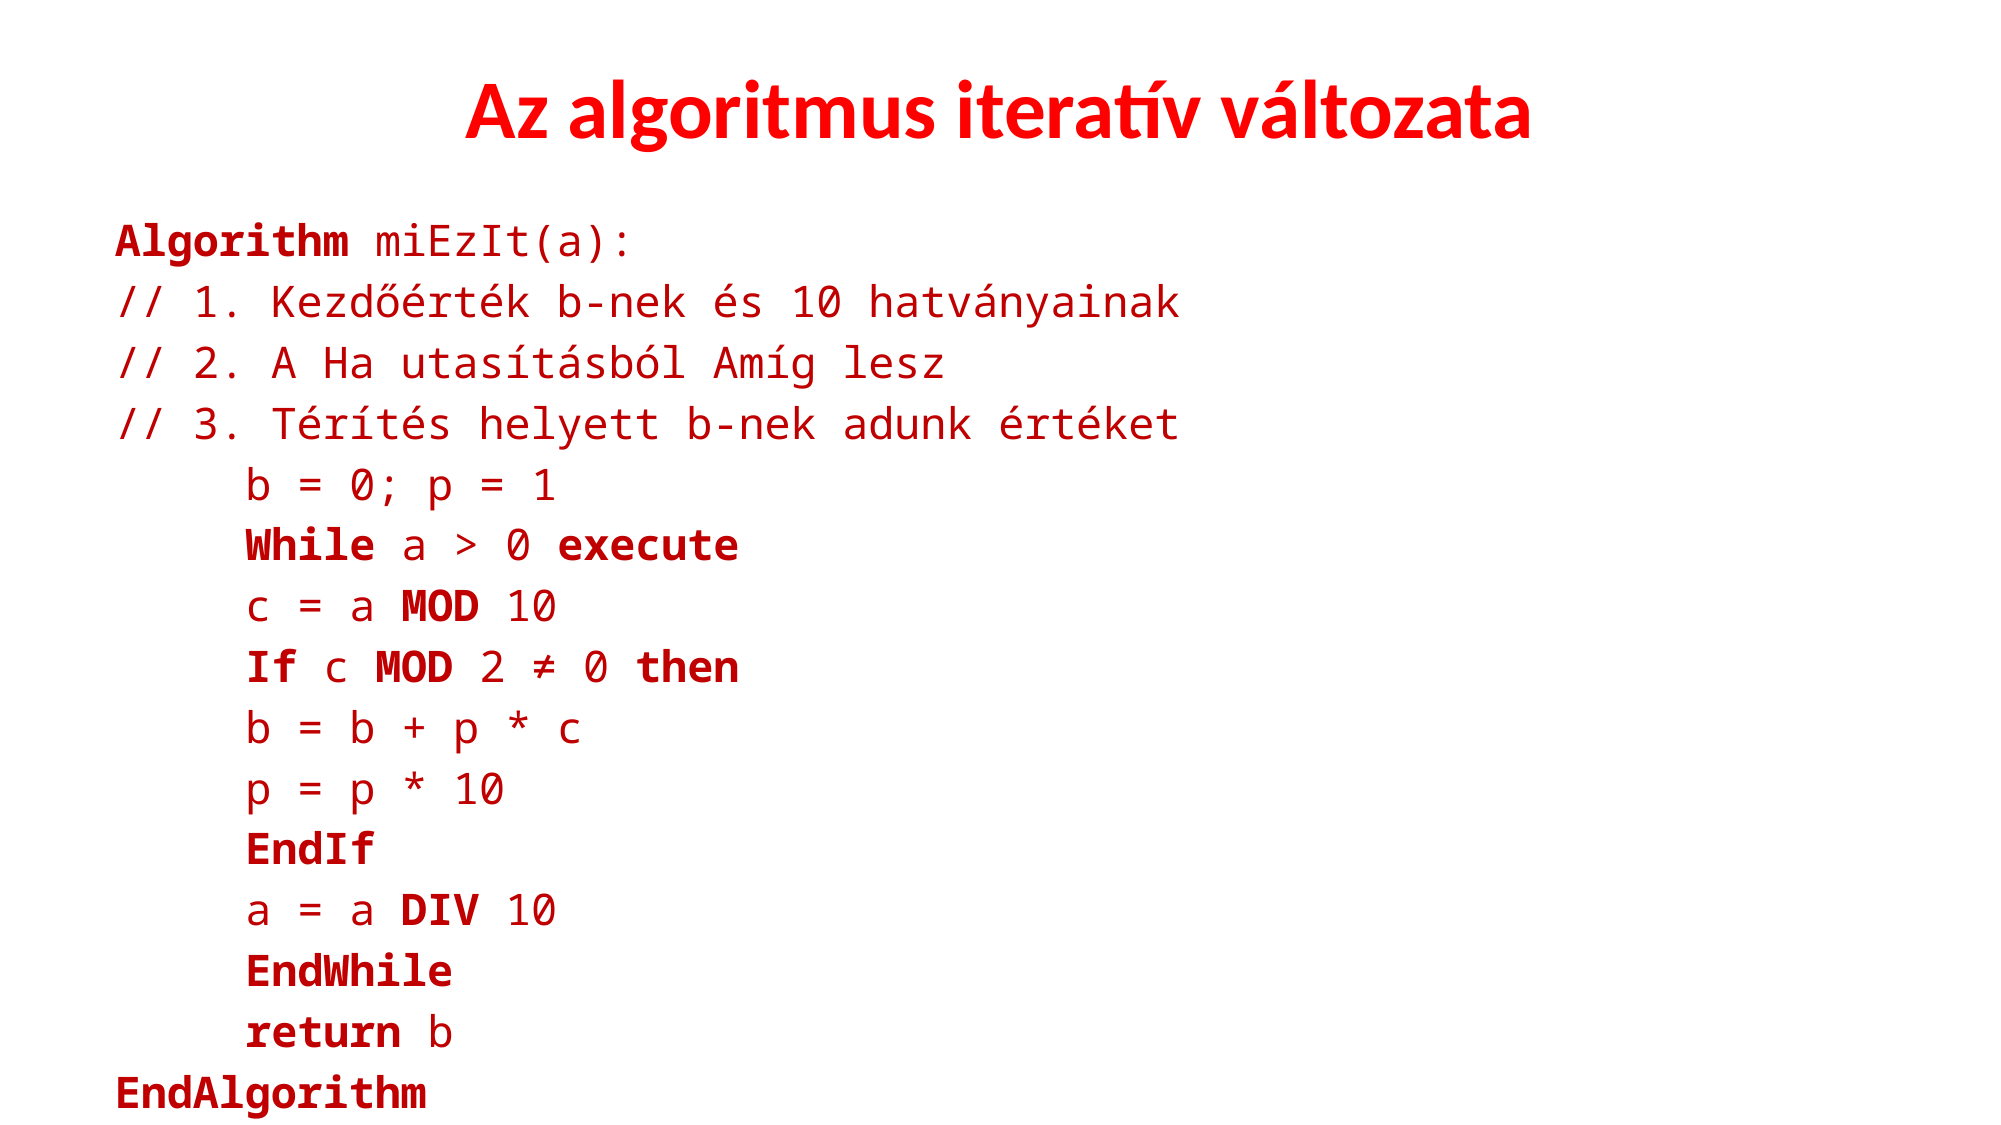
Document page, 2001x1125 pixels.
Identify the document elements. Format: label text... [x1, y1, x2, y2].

title Az algoritmus iteratív változata [99, 45, 1900, 166]
list Algorithm miEzIt(a): // 1. Kezdőérték b-nek és 10 hatványainak // 2. A Ha utasításból Amíg lesz // 3. Térítés helyett b-nek adunk értéket b = 0; p = 1 While a > 0 execute c = a MOD 10 If c MOD 2 ≠ 0 then b = b + p * c p = p * 10 EndIf a = a DIV 10 EndWhile return b EndAlgorithm [99, 205, 1900, 1125]
